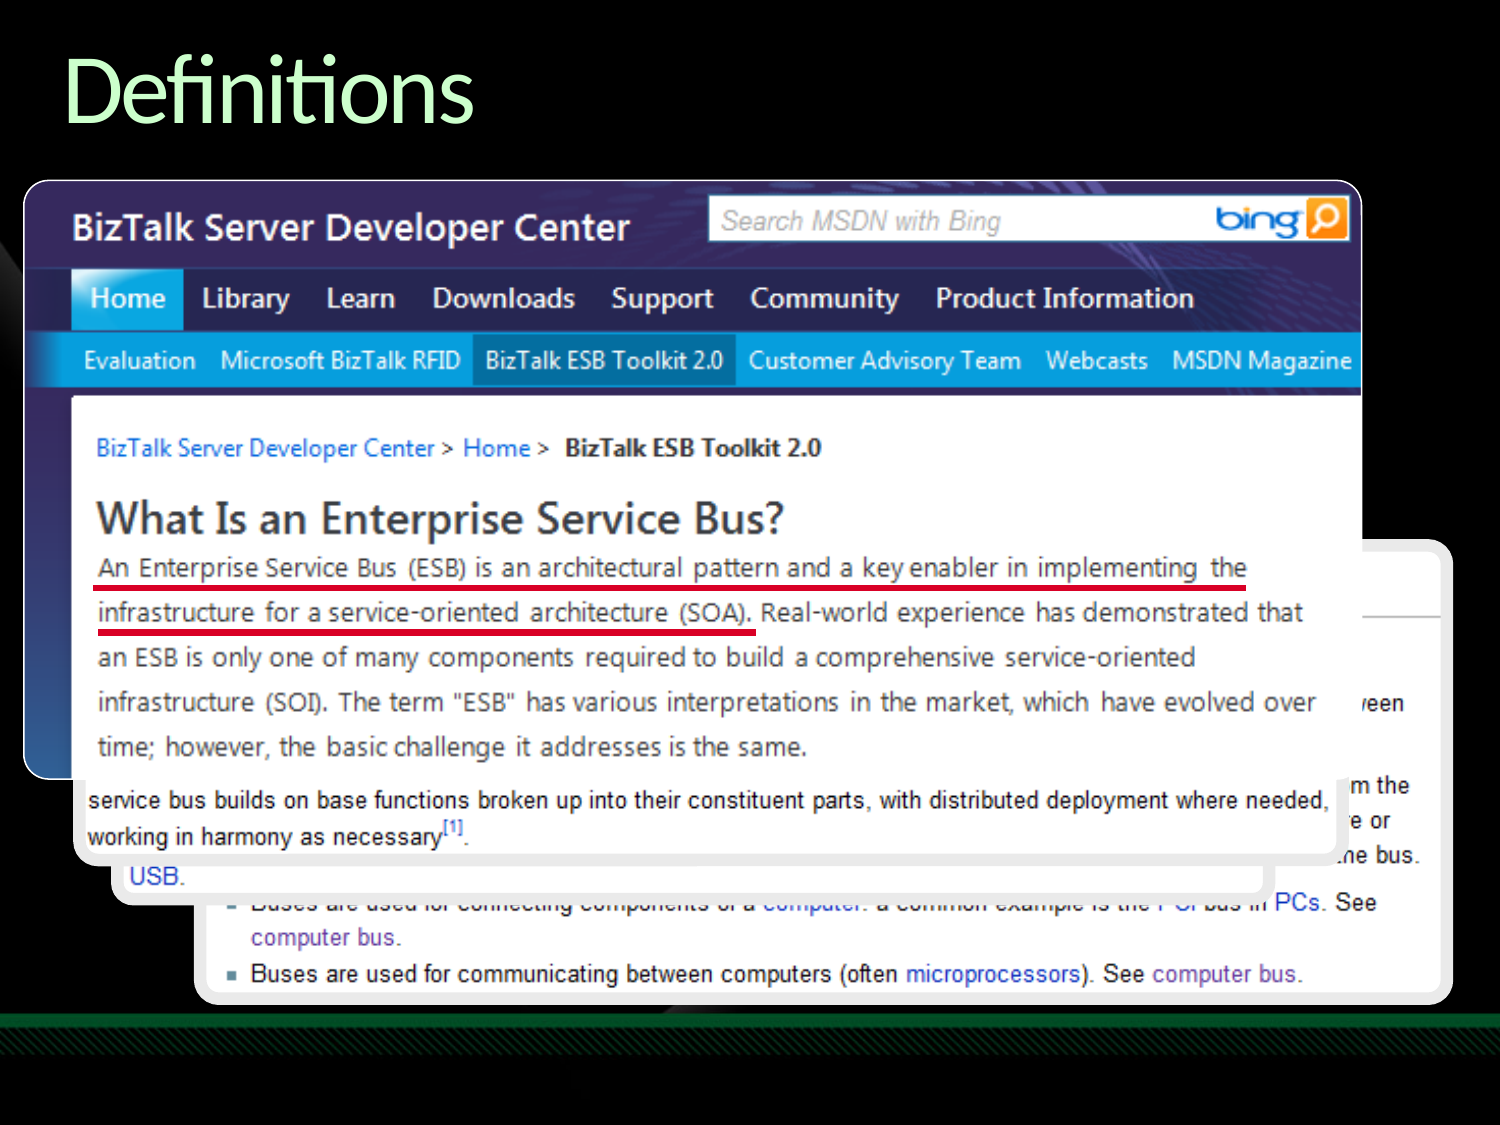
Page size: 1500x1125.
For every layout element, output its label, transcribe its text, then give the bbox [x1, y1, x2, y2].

picture [0, 0, 1500, 1125]
title Definitions [62, 37, 1438, 147]
